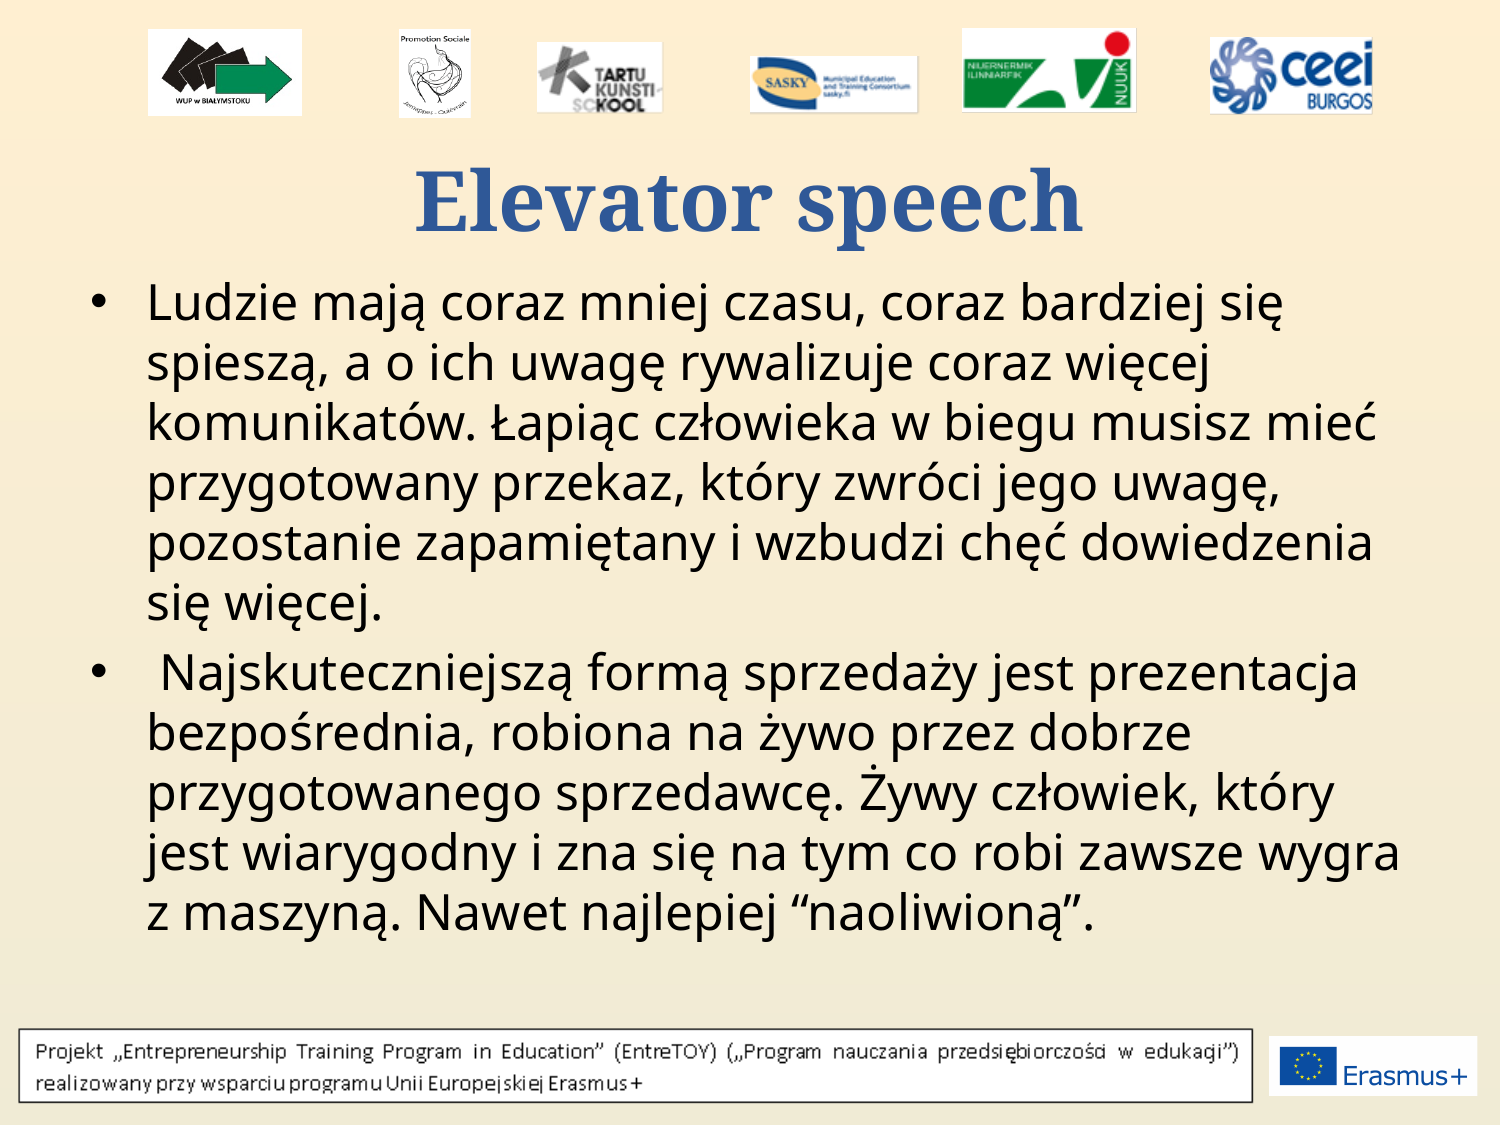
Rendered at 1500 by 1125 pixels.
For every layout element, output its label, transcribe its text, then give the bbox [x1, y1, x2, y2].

picture [1210, 37, 1374, 116]
picture [399, 29, 471, 118]
picture [750, 56, 921, 116]
title Elevator speech [75, 125, 1425, 256]
picture [537, 42, 668, 118]
picture [962, 28, 1140, 116]
picture [148, 29, 302, 116]
list Ludzie mają coraz mniej czasu, coraz bardziej się spieszą, a o ich uwagę rywalizuje coraz więcej komunikatów. Łapiąc człowieka w biegu musisz mieć przygotowany przekaz, który zwróci jego uwagę, pozostanie zapamiętany i wzbudzi chęć dowiedzenia się więcej. Najskuteczniejszą formą sprzedaży jest prezentacja bezpośrednia, robiona na żywo przez dobrze przygotowanego sprzedawcę. Żywy człowiek, który jest wiarygodny i zna się na tym co robi zawsze wygra z maszyną. Nawet najlepiej “naoliwioną”. [75, 262, 1425, 1005]
picture [17, 1027, 1255, 1105]
